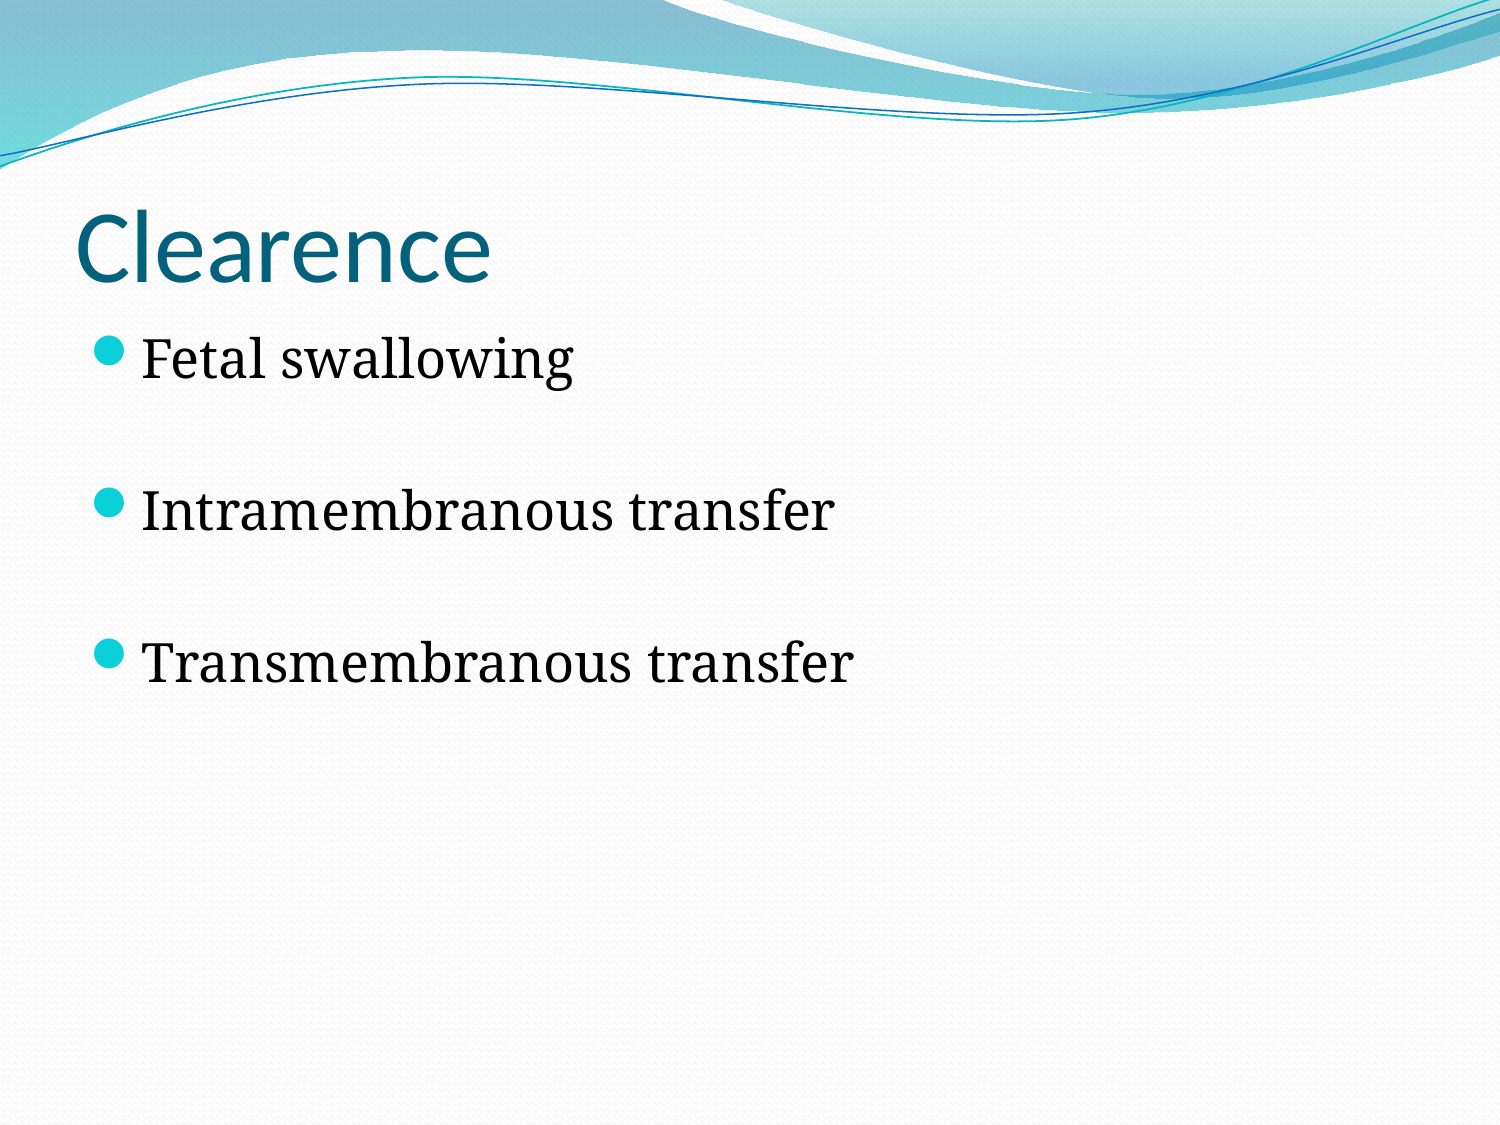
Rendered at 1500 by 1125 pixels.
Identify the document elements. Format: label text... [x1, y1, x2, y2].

title Clearence [75, 115, 1425, 303]
list Fetal swallowing Intramembranous transfer Transmembranous transfer [75, 317, 1425, 1038]
